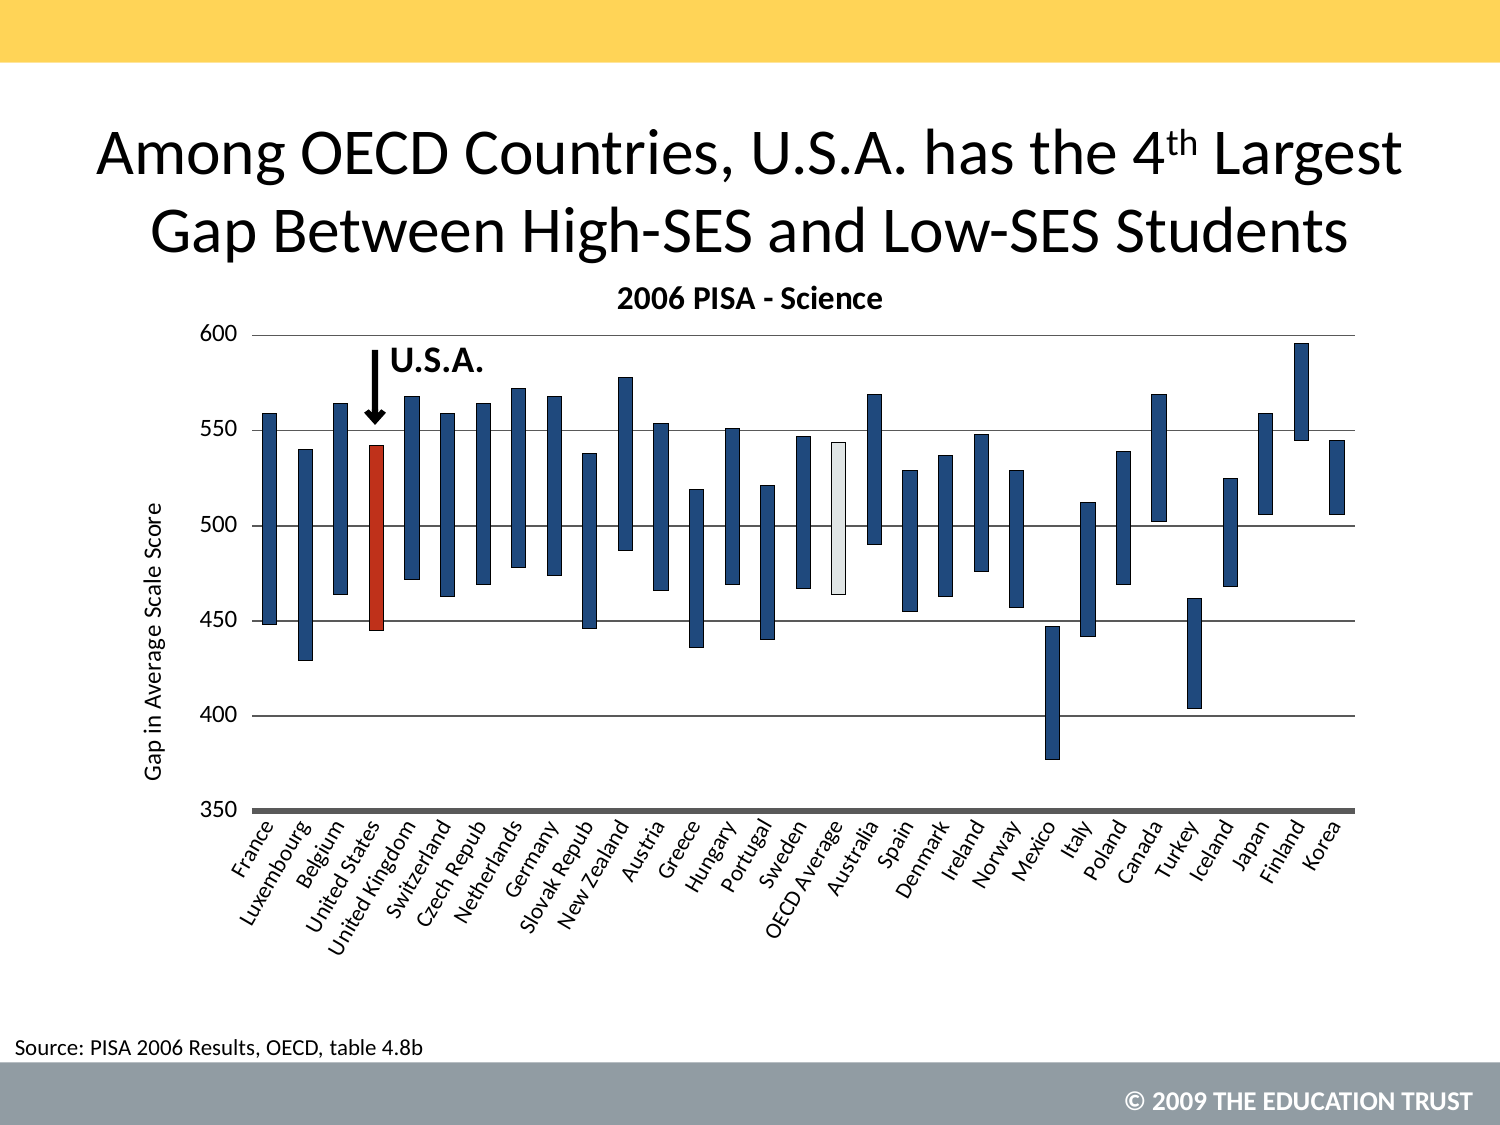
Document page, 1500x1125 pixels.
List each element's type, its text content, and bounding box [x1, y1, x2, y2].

chart [124, 274, 1376, 1006]
list PISA 2006 Results, OECD, table 4.8b [74, 1024, 888, 1063]
title Among OECD Countries, U.S.A. has the 4th Largest Gap Between High-SES and Low-SES Students [74, 99, 1426, 276]
